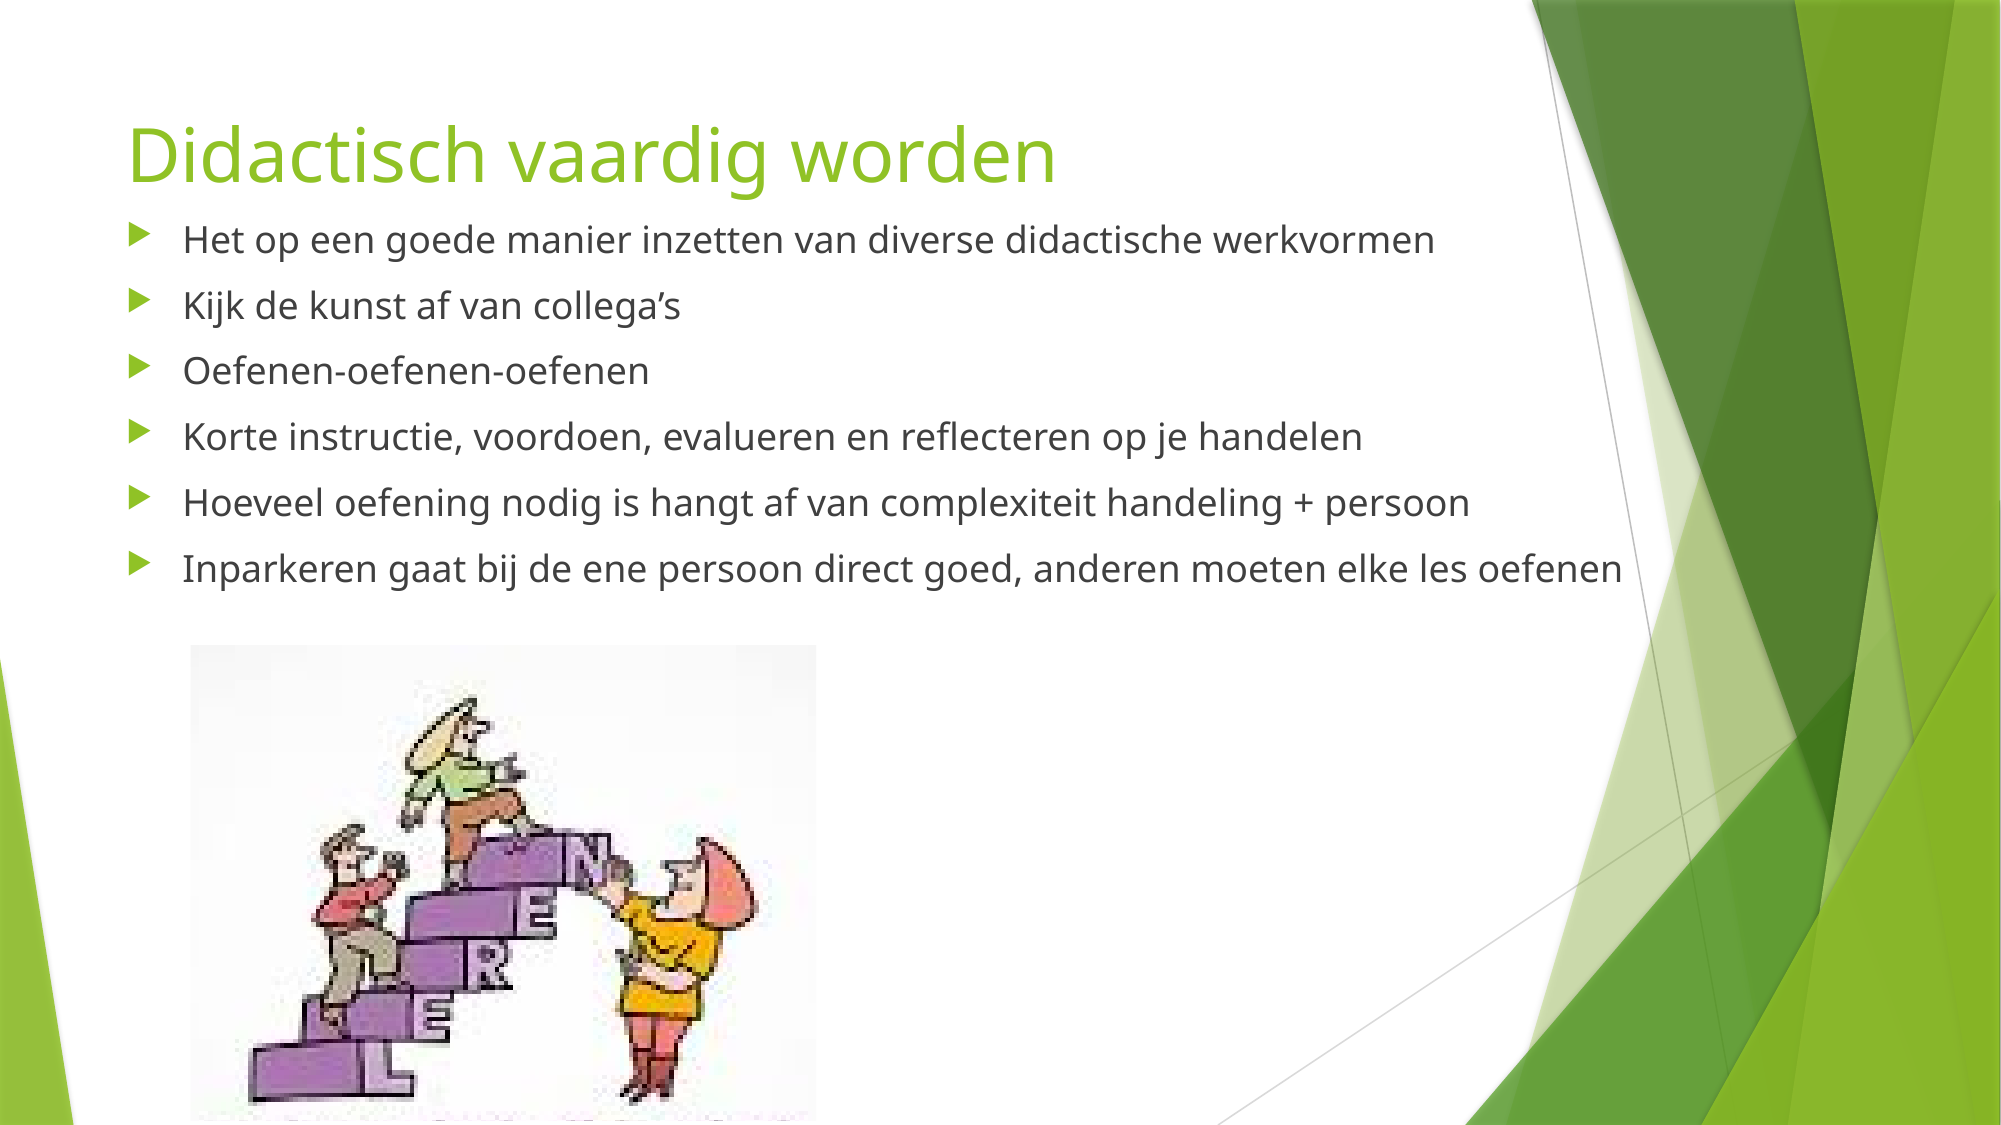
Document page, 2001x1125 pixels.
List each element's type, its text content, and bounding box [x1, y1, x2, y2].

title Didactisch vaardig worden [111, 99, 1522, 208]
picture [189, 645, 817, 1121]
list Het op een goede manier inzetten van diverse didactische werkvormen Kijk de kunst af van collega’s Oefenen-oefenen-oefenen Korte instructie, voordoen, evalueren en reflecteren op je handelen Hoeveel oefening nodig is hangt af van complexiteit handeling + persoon Inparkeren gaat bij de ene persoon direct goed, anderen moeten elke les oefenen [111, 208, 1728, 845]
